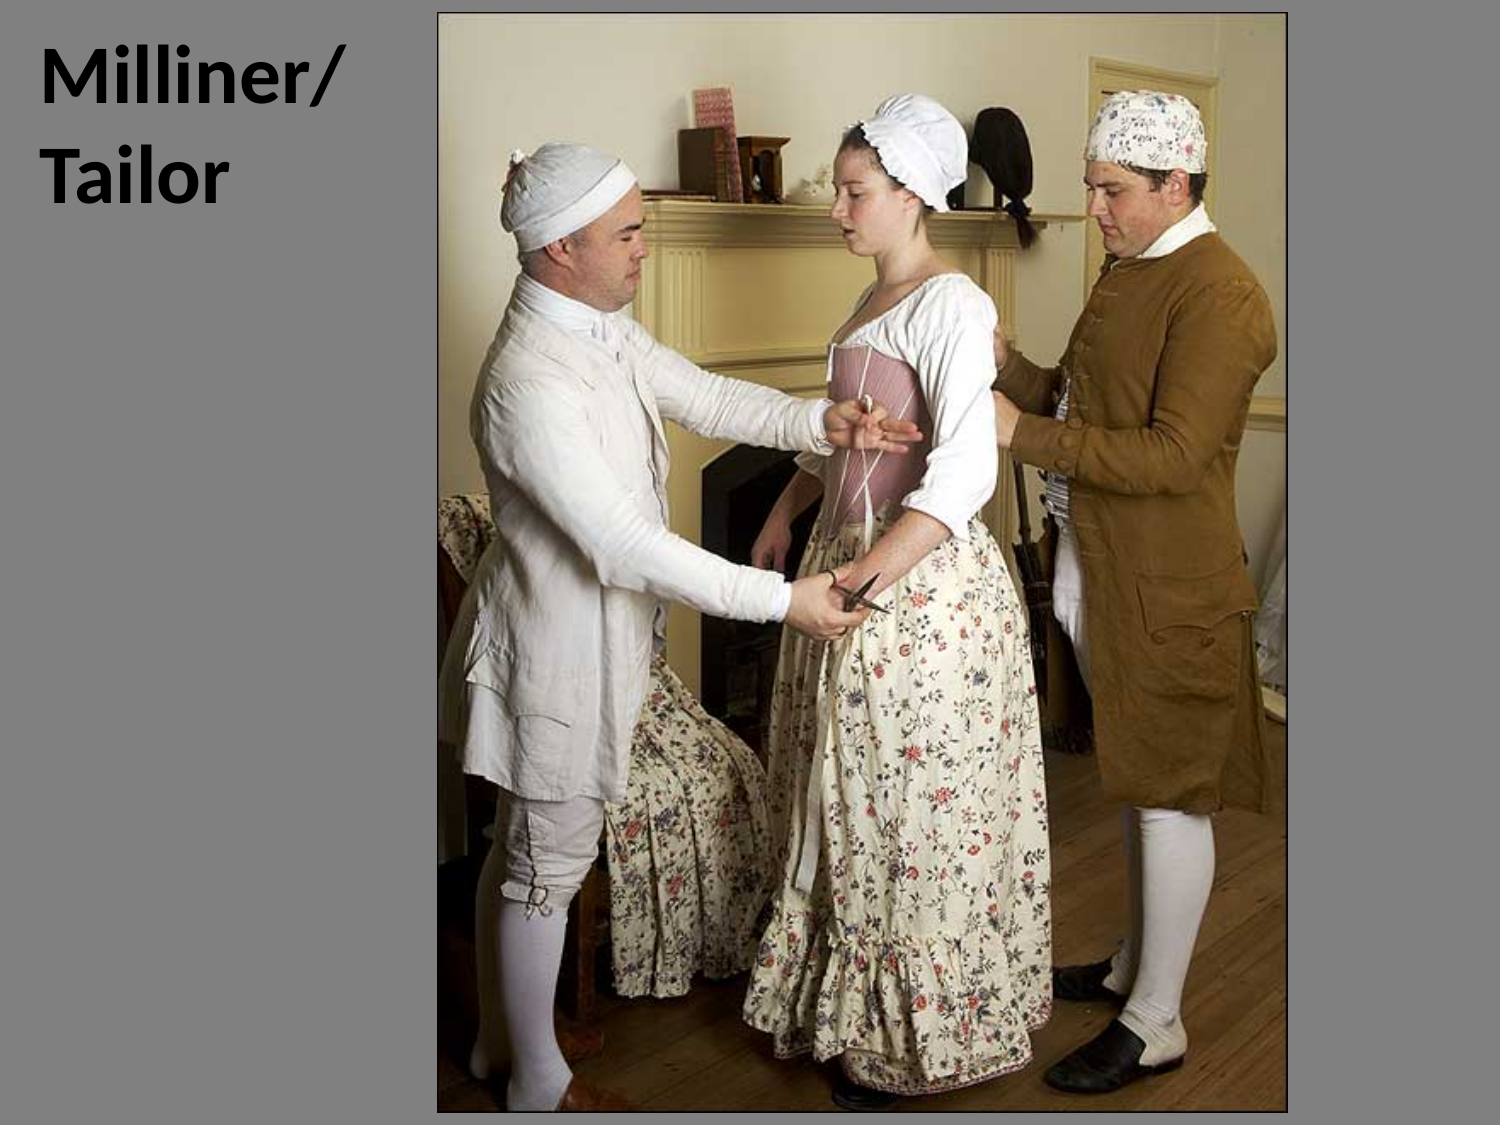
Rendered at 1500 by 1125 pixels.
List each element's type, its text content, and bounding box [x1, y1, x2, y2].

picture [437, 12, 1288, 1113]
text_box Milliner/ Tailor [24, 12, 435, 228]
